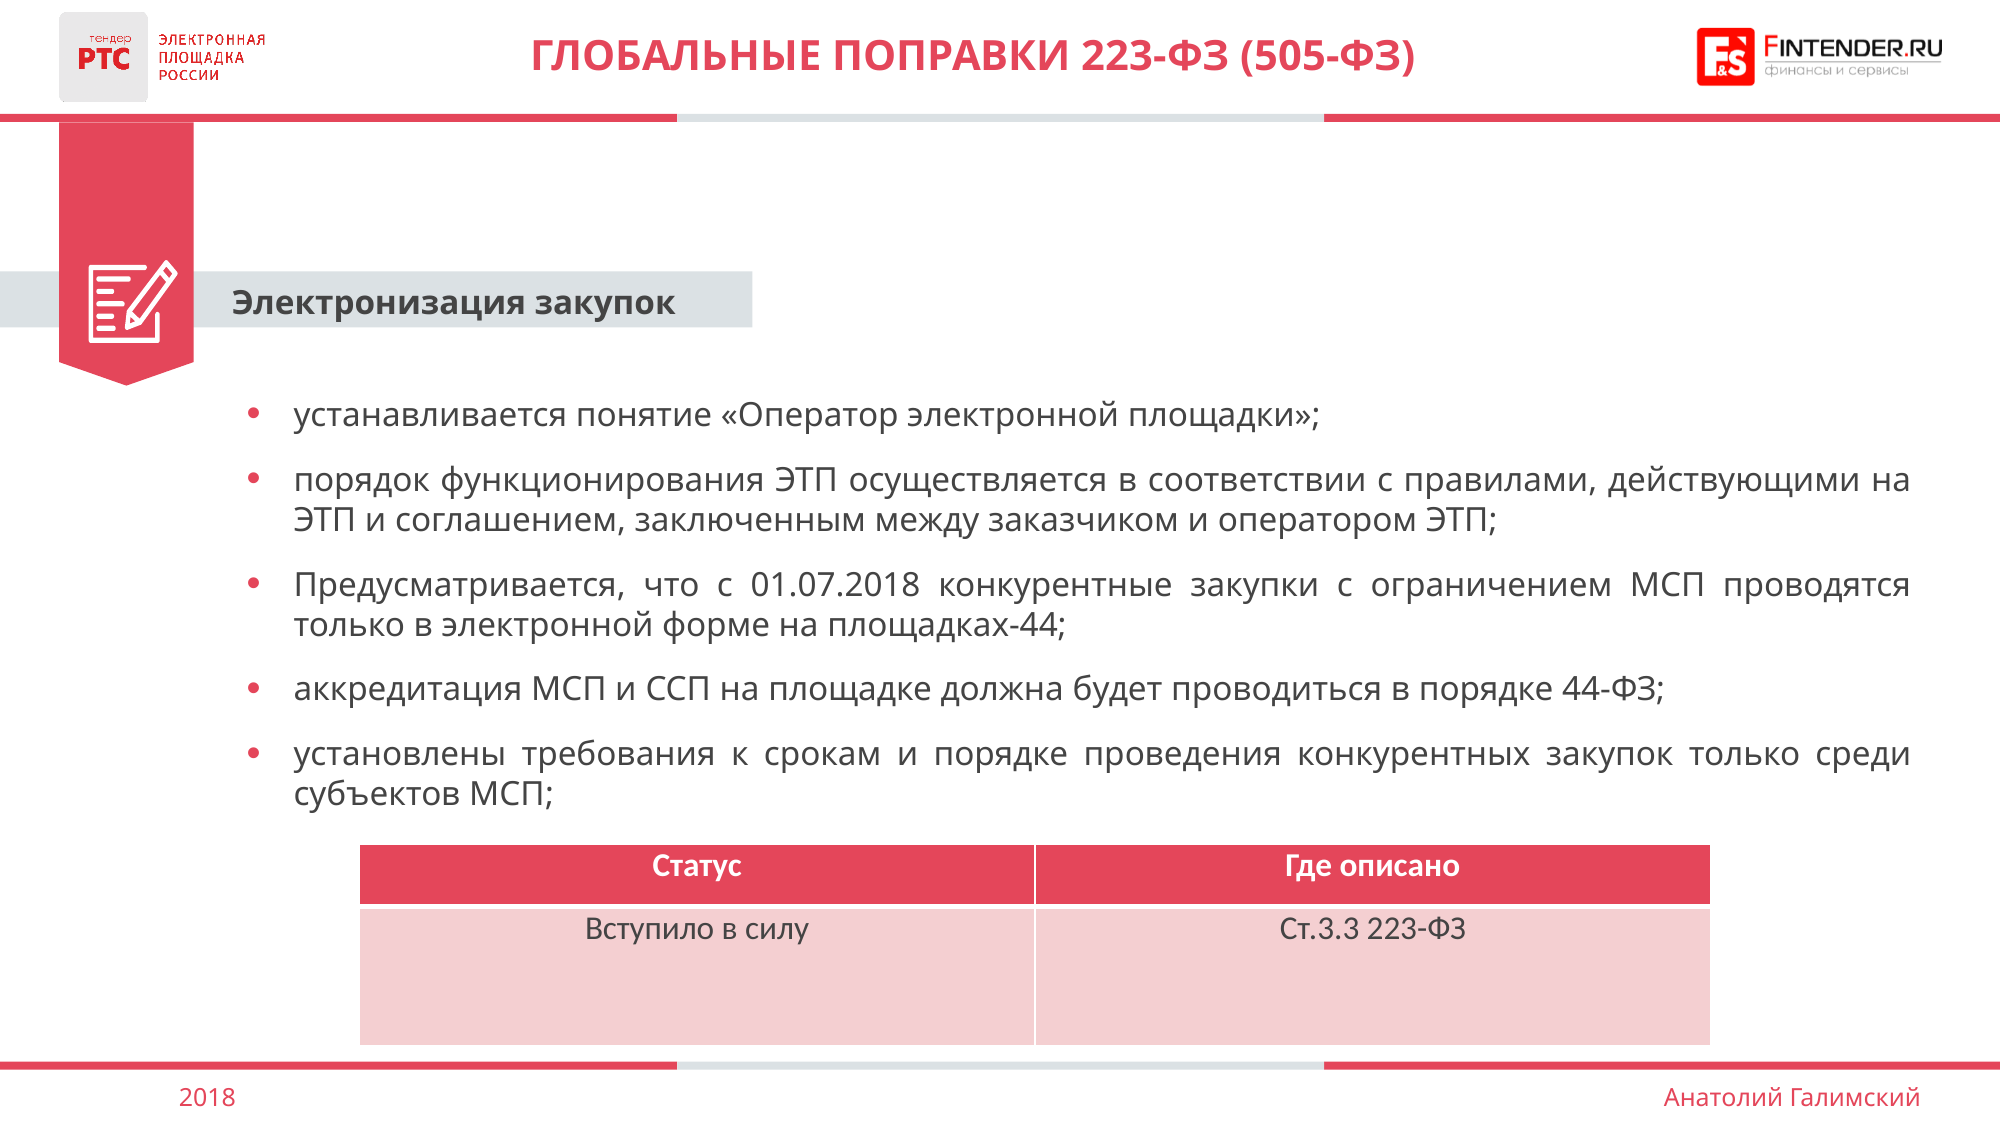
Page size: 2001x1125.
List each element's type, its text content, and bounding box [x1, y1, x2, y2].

text_box Анатолий Галимский [1584, 1073, 2000, 1119]
text_box устанавливается понятие «Оператор электронной площадки»; порядок функционирования ЭТП осуществляется в соответствии с правилами, действующими на ЭТП и соглашением, заключенным между заказчиком и оператором ЭТП; Предусматривается, что с 01.07.2018 конкурентные закупки с ограничением МСП проводятся только в электронной форме на площадках-44; аккредитация МСП и ССП на площадке должна будет проводиться в порядке 44-ФЗ; установлены требования к срокам и порядке проведения конкурентных закупок только среди субъектов МСП; [231, 385, 1929, 950]
text_box [195, 270, 753, 328]
picture [1696, 18, 1942, 95]
title ГЛОБАЛЬНЫЕ ПОПРАВКИ 223-фз (505-фз) [294, 0, 1652, 114]
text_box [124, 260, 178, 330]
text_box [0, 270, 58, 328]
picture [59, 12, 265, 102]
table_header Где описано [1036, 845, 1710, 904]
text_box Электронизация закупок [231, 281, 960, 322]
table_cell Вступило в силу [360, 909, 1034, 1045]
table_header Статус [360, 845, 1034, 904]
table_cell Ст.3.3 223-ФЗ [1036, 909, 1710, 1045]
text_box [58, 121, 195, 387]
text_box 2018 [0, 1073, 415, 1119]
text_box [88, 264, 160, 343]
